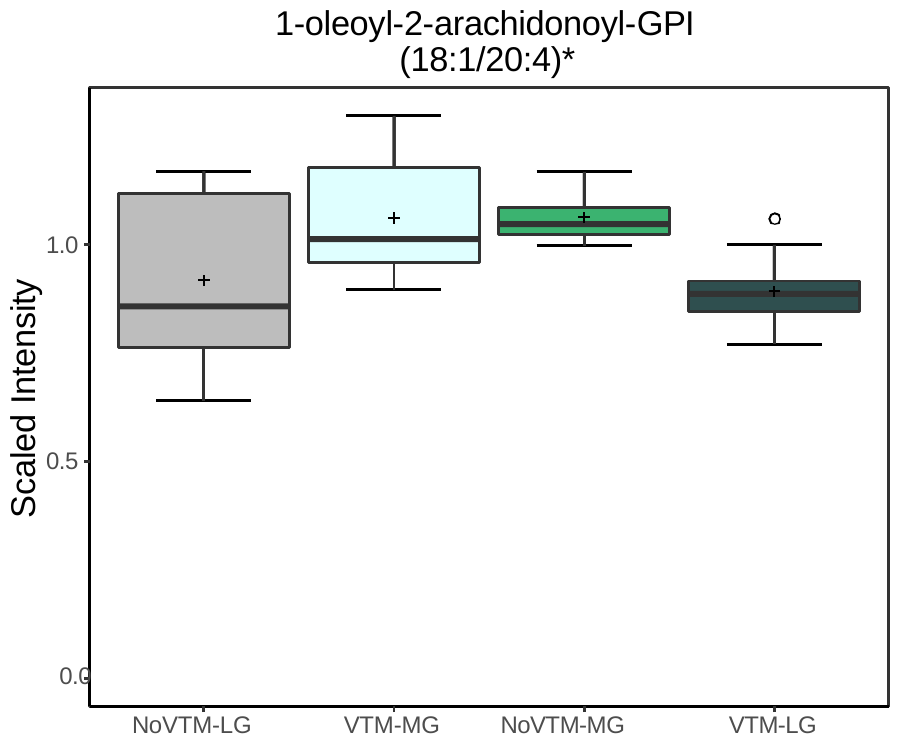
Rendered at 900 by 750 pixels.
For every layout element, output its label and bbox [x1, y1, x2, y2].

text_box [83, 86, 891, 738]
slide_number [130, 713, 257, 750]
text_box [1, 274, 82, 521]
footer [57, 661, 95, 750]
text_box [44, 227, 82, 258]
title [130, 0, 770, 86]
